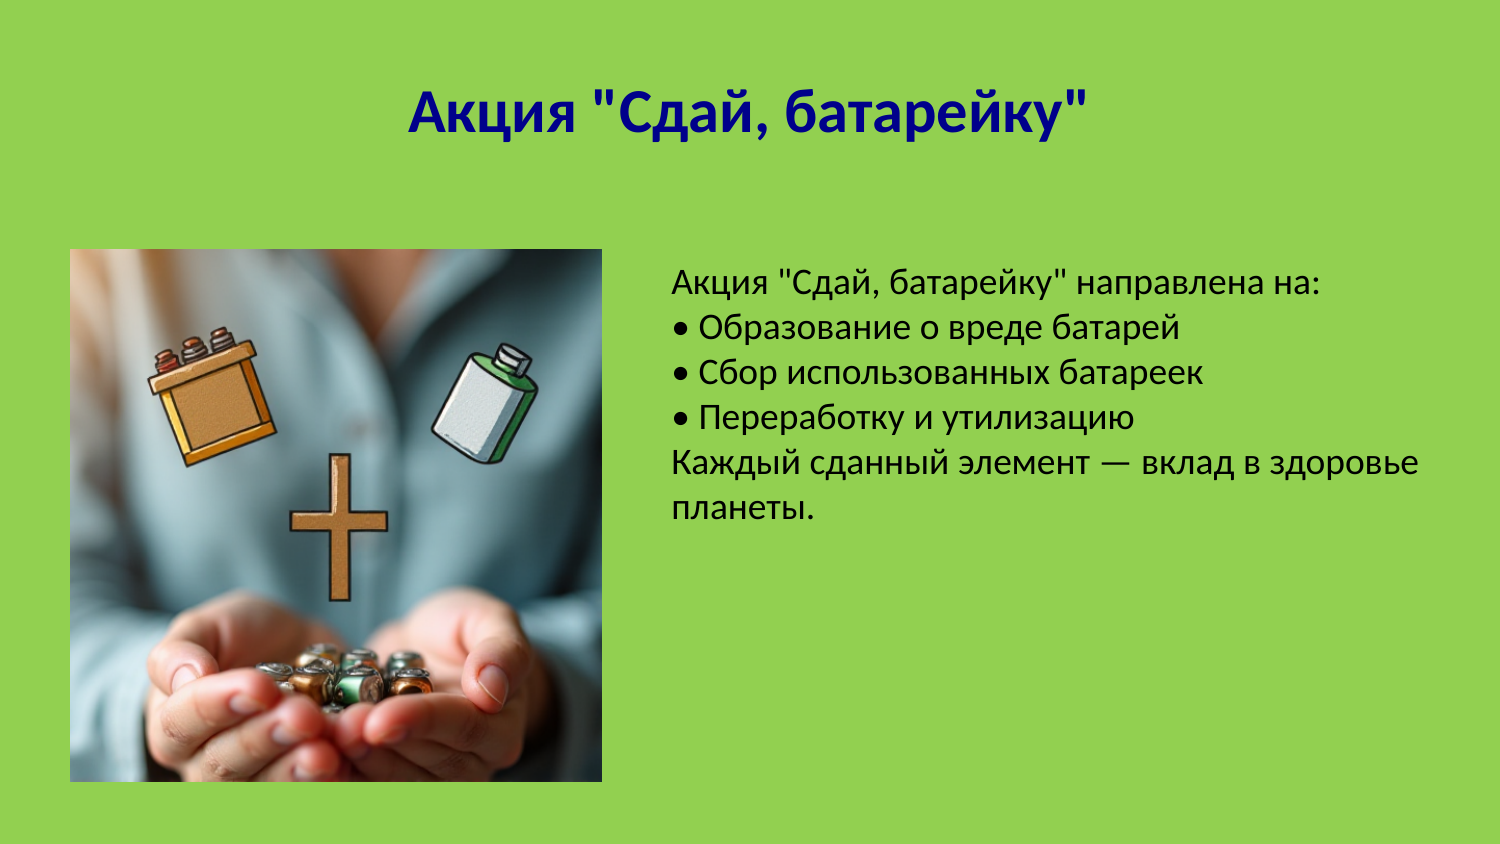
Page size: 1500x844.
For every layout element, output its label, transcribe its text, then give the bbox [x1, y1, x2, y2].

text_box Акция "Сдай, батарейку" [62, 62, 1438, 153]
picture [70, 249, 602, 782]
text_box Акция "Сдай, батарейку" направлена на: • Образование о вреде батарей • Сбор использованных батареек • Переработку и утилизацию Каждый сданный элемент — вклад в здоровье планеты. [656, 249, 1438, 535]
